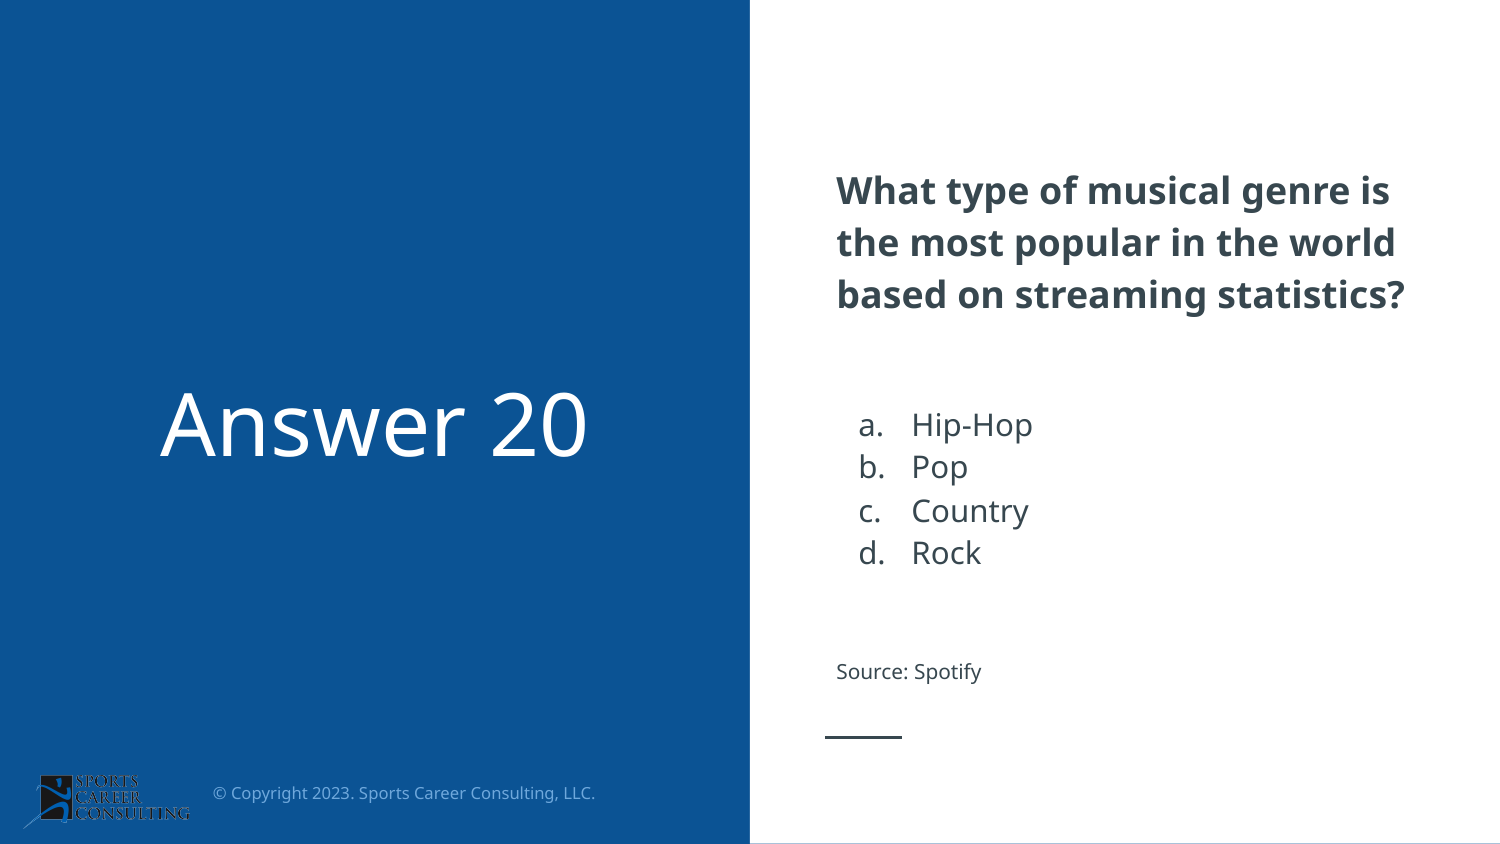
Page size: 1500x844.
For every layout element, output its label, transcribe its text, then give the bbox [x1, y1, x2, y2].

list What type of musical genre is the most popular in the world based on streaming statistics? Hip-Hop Pop Country Rock Source: Spotify [821, 118, 1466, 725]
title Answer 20 [43, 298, 708, 546]
text_box © Copyright 2023. Sports Career Consulting, LLC. [197, 767, 750, 838]
picture [22, 774, 190, 829]
